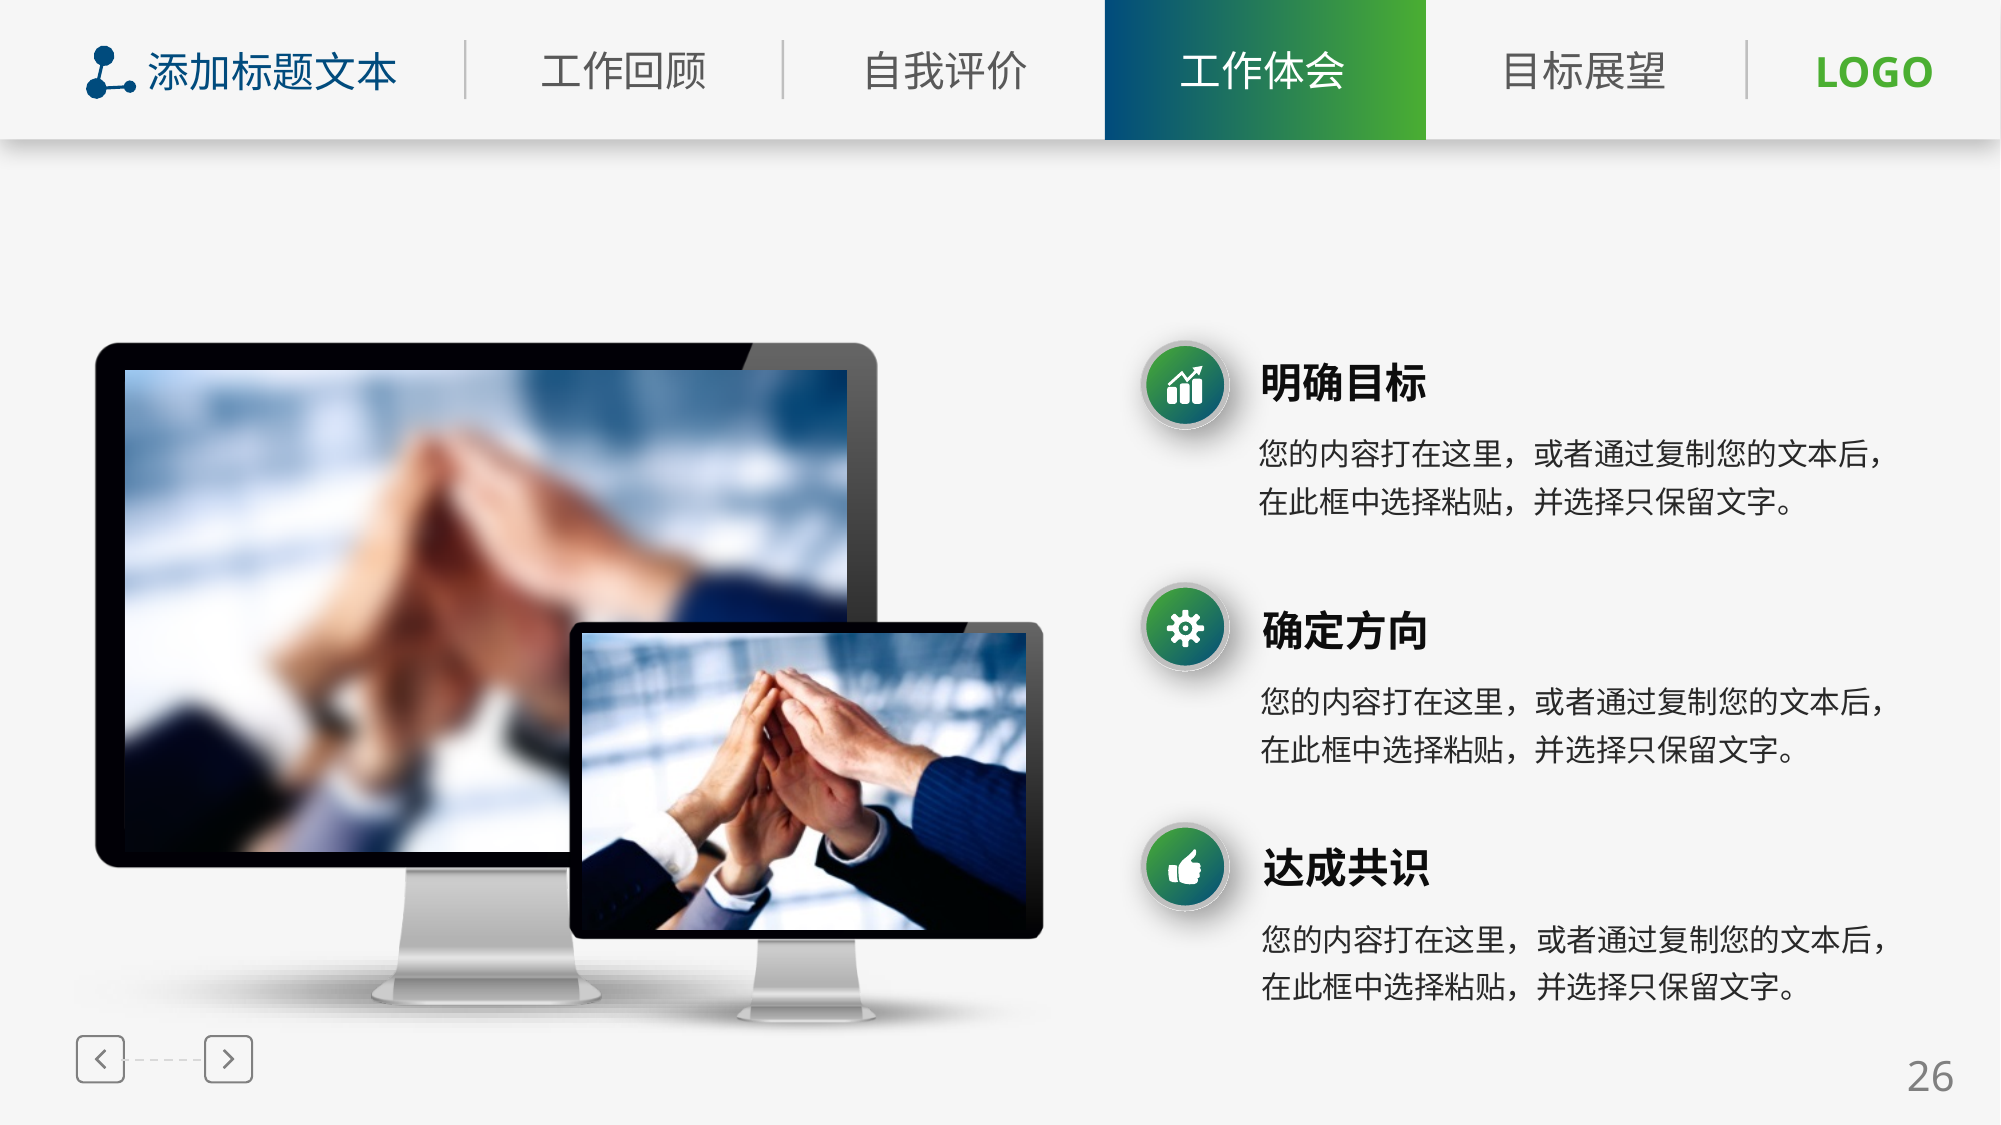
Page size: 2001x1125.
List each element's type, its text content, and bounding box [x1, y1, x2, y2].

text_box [1140, 581, 1230, 672]
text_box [38, 215, 934, 1112]
text_box 您的内容打在这里，或者通过复制您的文本后，在此框中选择粘贴，并选择只保留文字。 [1243, 416, 1895, 528]
text_box 您的内容打在这里，或者通过复制您的文本后，在此框中选择粘贴，并选择只保留文字。 [1246, 901, 1898, 1013]
text_box 确定方向 [1247, 596, 1445, 663]
text_box 明确目标 [1245, 349, 1444, 415]
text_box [535, 543, 1078, 1086]
text_box 达成共识 [1248, 834, 1447, 900]
text_box 您的内容打在这里，或者通过复制您的文本后，在此框中选择粘贴，并选择只保留文字。 [1245, 664, 1907, 775]
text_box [92, 38, 429, 105]
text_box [1140, 821, 1230, 912]
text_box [1140, 340, 1230, 430]
